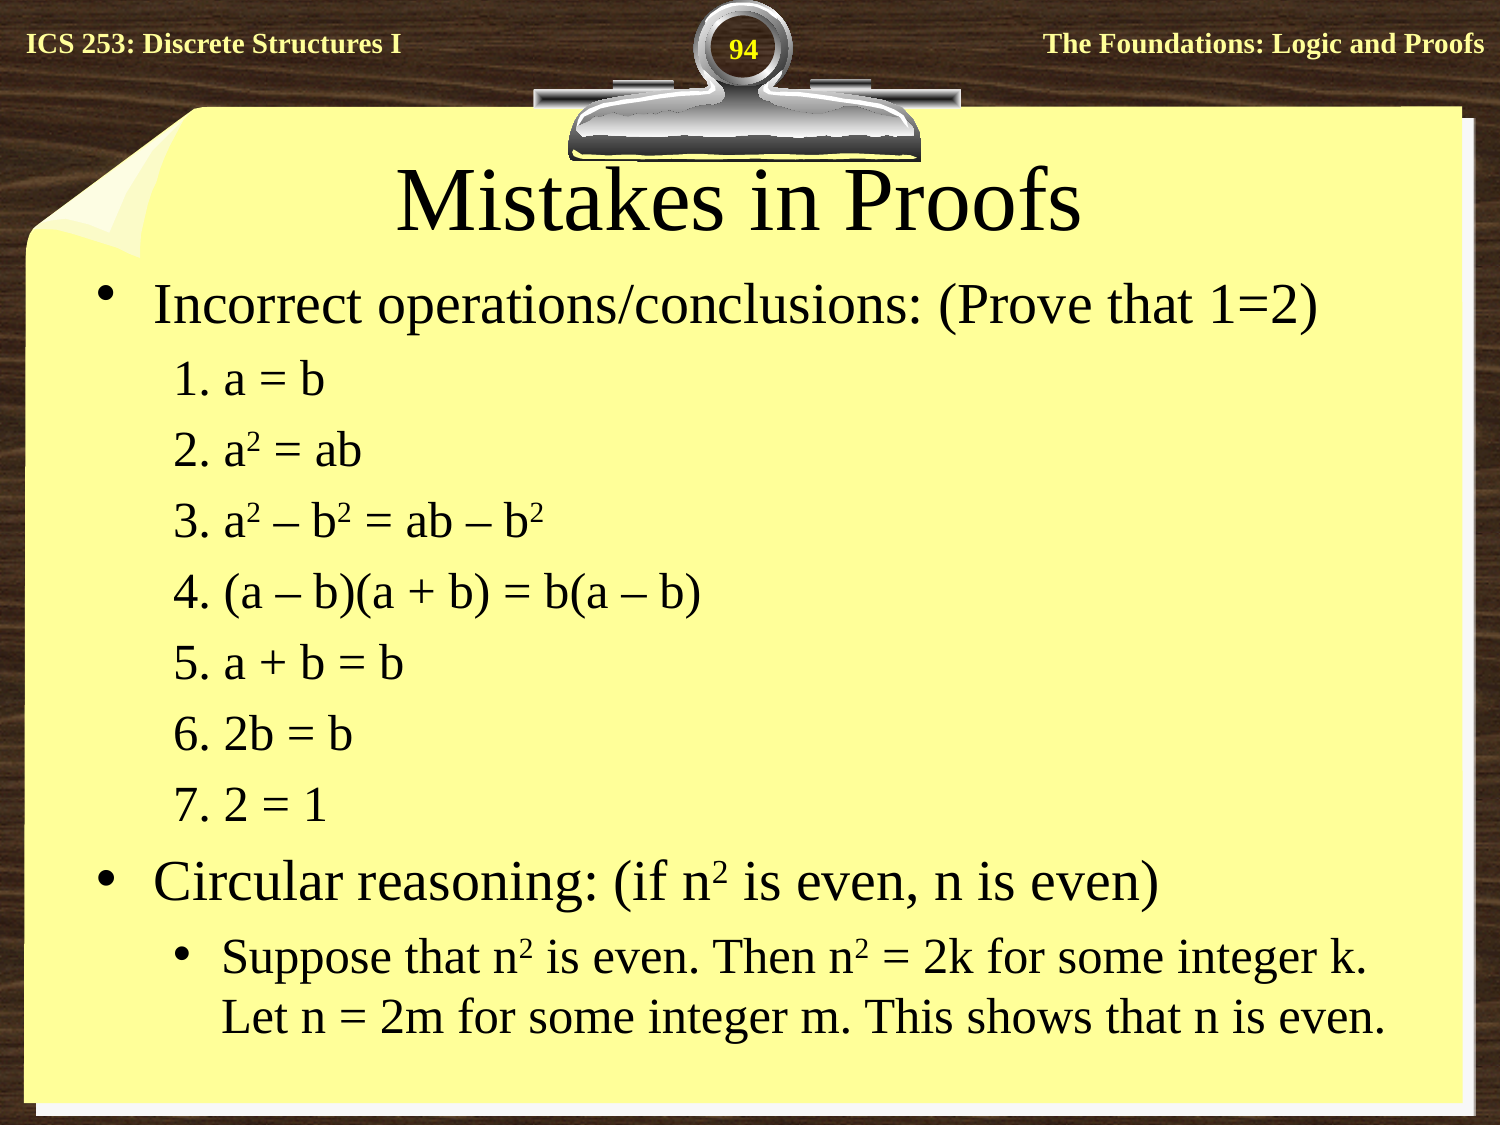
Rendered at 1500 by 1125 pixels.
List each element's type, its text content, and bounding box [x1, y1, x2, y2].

picture [0, 0, 1500, 1125]
slide_number 94 [423, 5, 774, 91]
title Mistakes in Proofs [77, 140, 1403, 246]
list Incorrect operations/conclusions: (Prove that 1=2) 1. a = b 2. a2 = ab 3. a2 – b2 = ab – b2 4. (a – b)(a + b) = b(a – b) 5. a + b = b 6. 2b = b 7. 2 = 1 Circular reasoning: (if n2 is even, n is even) Suppose that n2 is even. Then n2 = 2k for some integer k. Let n = 2m for some integer m. This shows that n is even. [81, 257, 1405, 1079]
